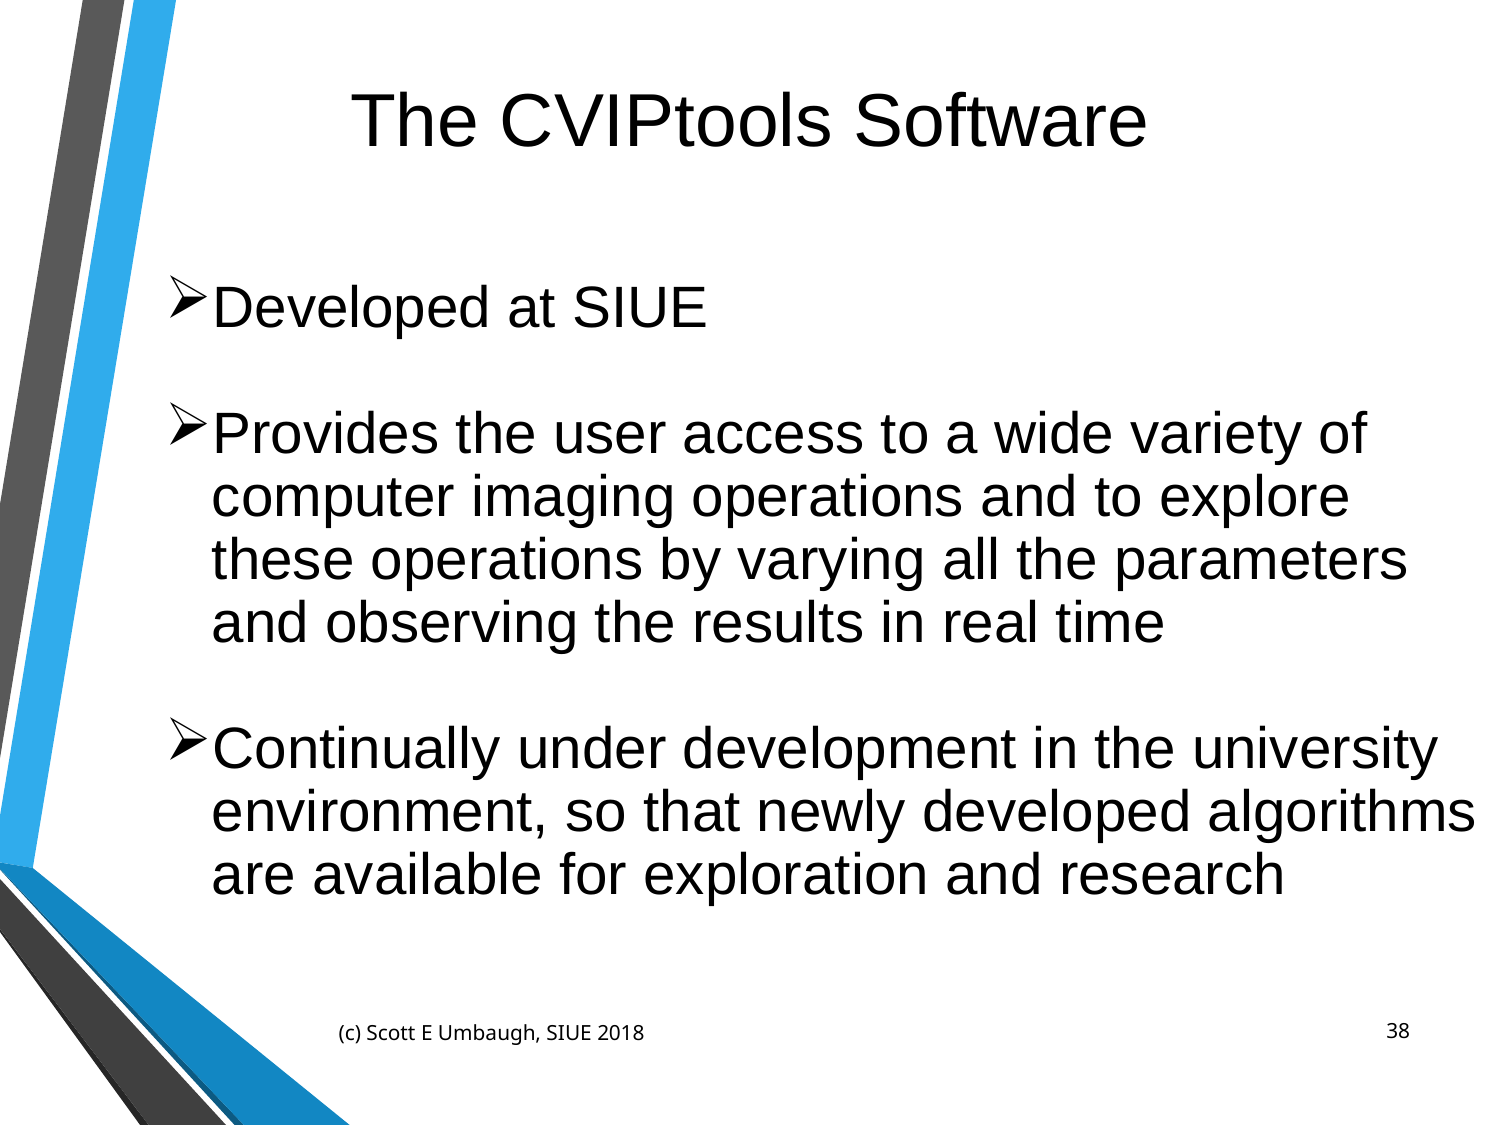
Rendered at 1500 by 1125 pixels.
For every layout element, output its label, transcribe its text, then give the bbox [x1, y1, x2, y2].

title The CVIPtools Software [162, 46, 1338, 162]
footer (c) Scott E Umbaugh, SIUE 2018 [323, 1001, 1196, 1062]
slide_number 38 [1354, 1001, 1425, 1062]
list Developed at SIUE Provides the user access to a wide variety of computer imaging operations and to explore these operations by varying all the parameters and observing the results in real time Continually under development in the university environment, so that newly developed algorithms are available for exploration and research [150, 162, 1500, 938]
